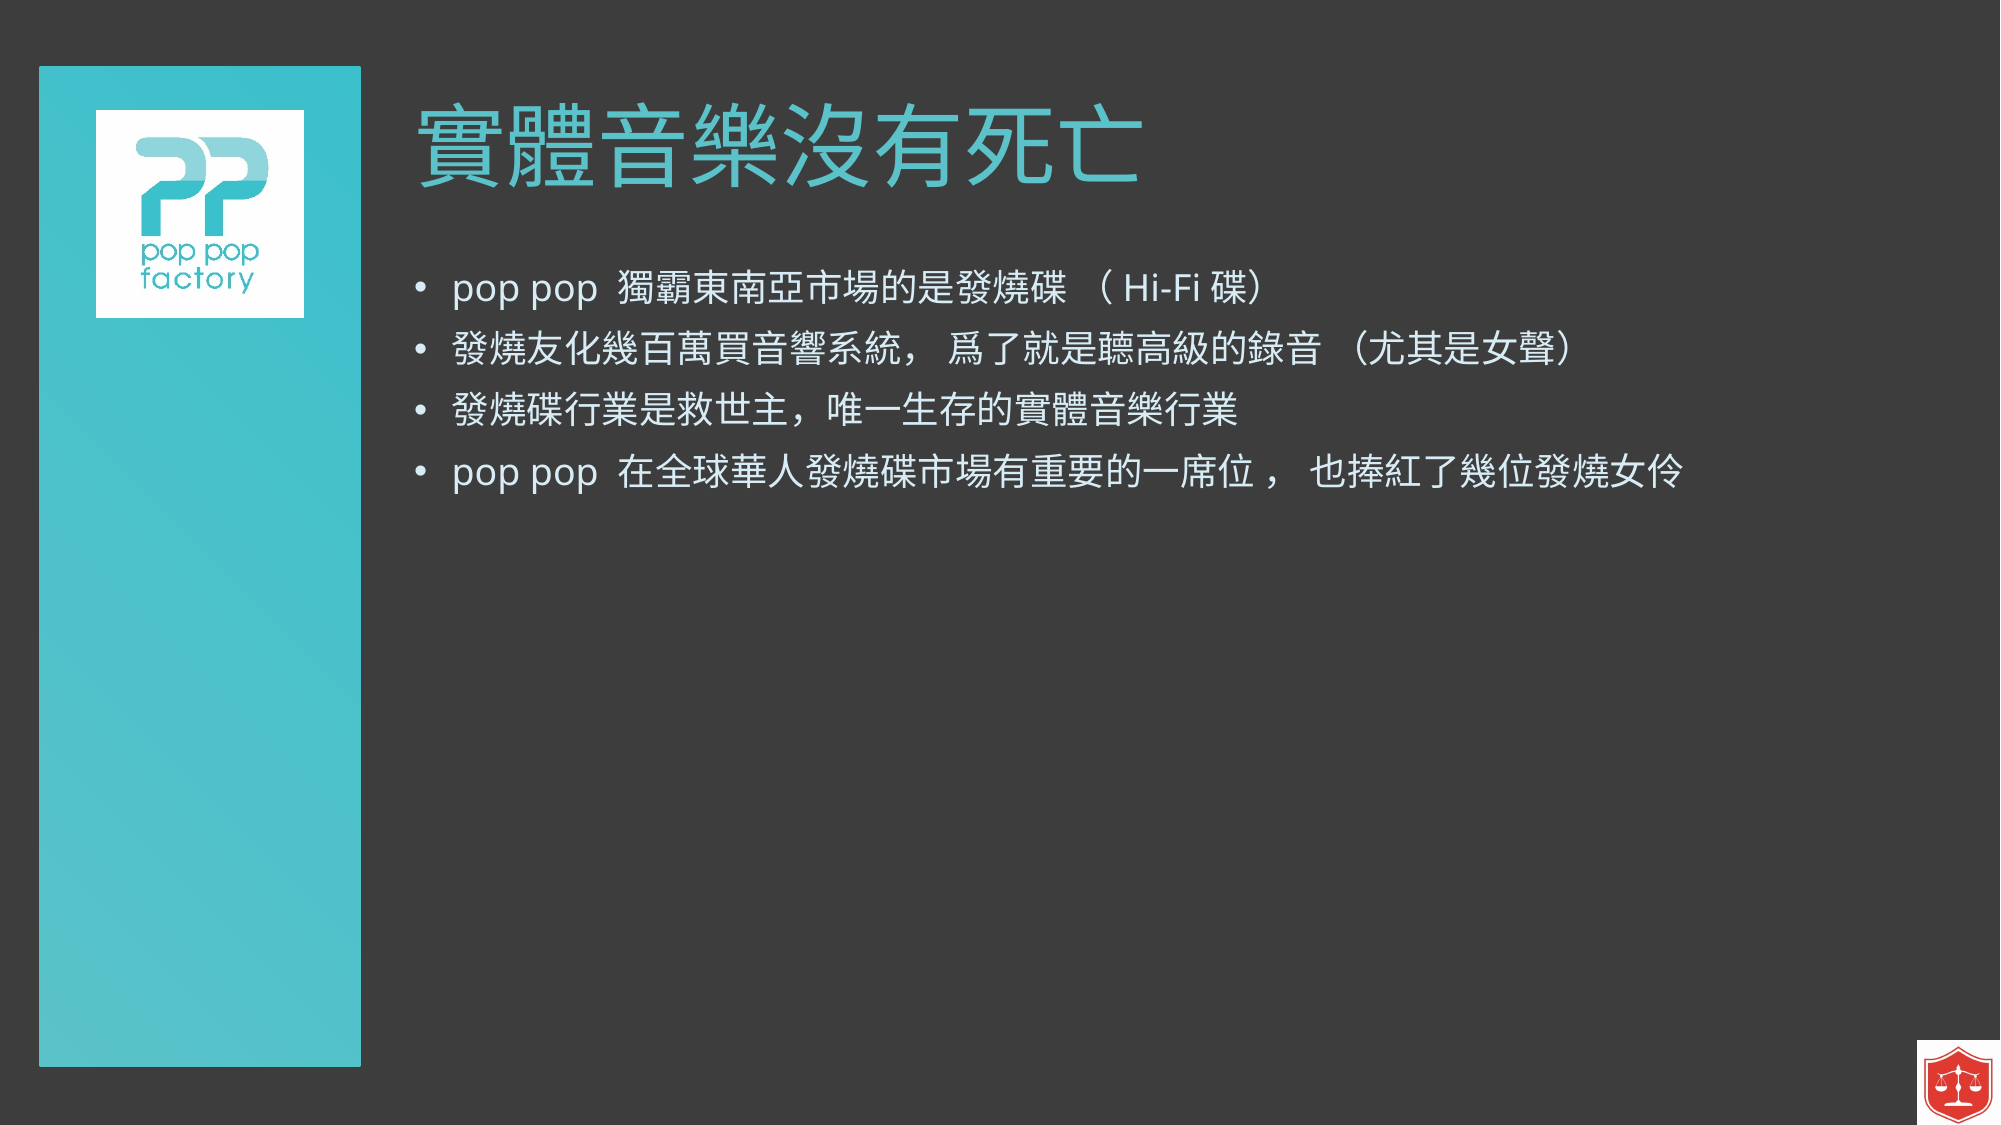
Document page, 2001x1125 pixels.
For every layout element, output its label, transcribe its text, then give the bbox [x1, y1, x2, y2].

list pop pop 獨霸東南亞市場的是發燒碟 （Hi-Fi碟） 發燒友化幾百萬買音響系統， 爲了就是聼高級的錄音 （尤其是女聲） 發燒碟行業是救世主，唯一生存的實體音樂行業 pop pop 在全球華人發燒碟市場有重要的一席位 ， 也捧紅了幾位發燒女伶 [399, 261, 1882, 1004]
title 實體音樂沒有死亡 [399, 93, 1483, 244]
text_box [39, 66, 361, 1068]
picture [96, 110, 304, 318]
picture [1917, 1040, 2000, 1125]
